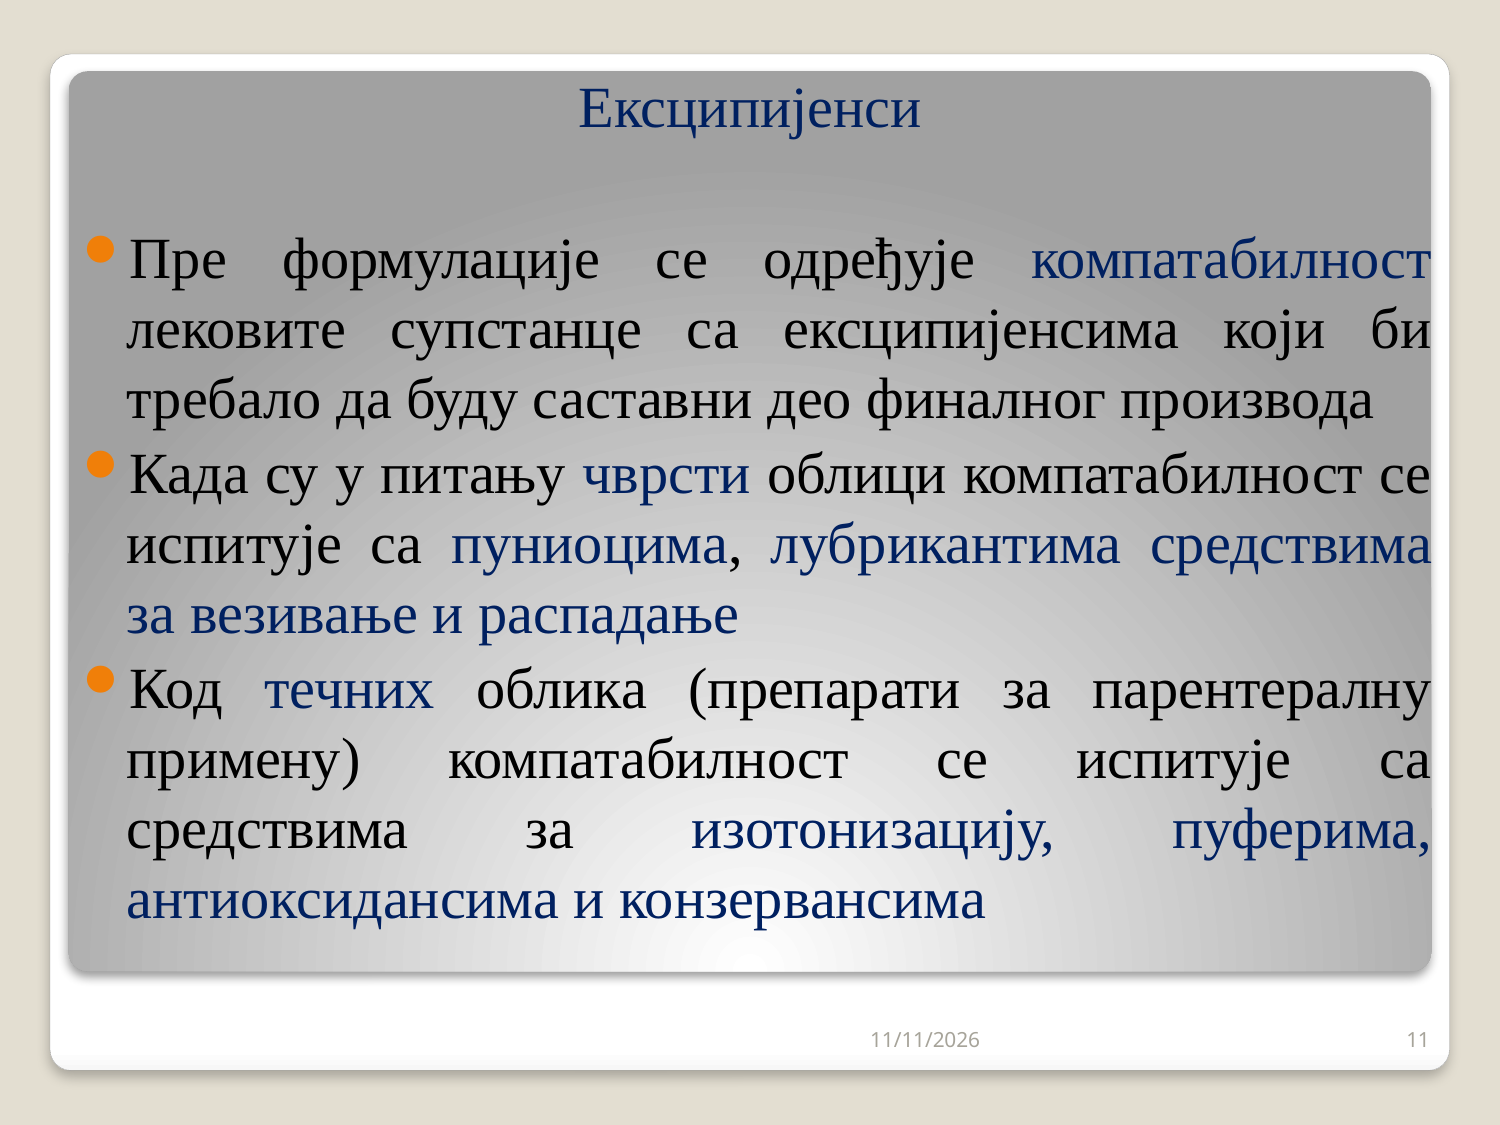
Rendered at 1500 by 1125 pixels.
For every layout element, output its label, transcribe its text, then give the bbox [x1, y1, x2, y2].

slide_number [619, 1002, 995, 1063]
list Ексципијенси Пре формулације се одређује компатабилност лековите супстанце са ексципијенсима који би требало да буду саставни део финалног производа Када су у питању чврсти облици компатабилност се испитује са пуниоцима, лубрикантима средствима за везивање и распадање Код течних облика (препарати за парентералну примену) компатабилност се испитује са средствима за изотонизацију, пуферима, антиоксидансима и конзервансима [53, 54, 1447, 1083]
slide_number 11 [1369, 1002, 1445, 1063]
